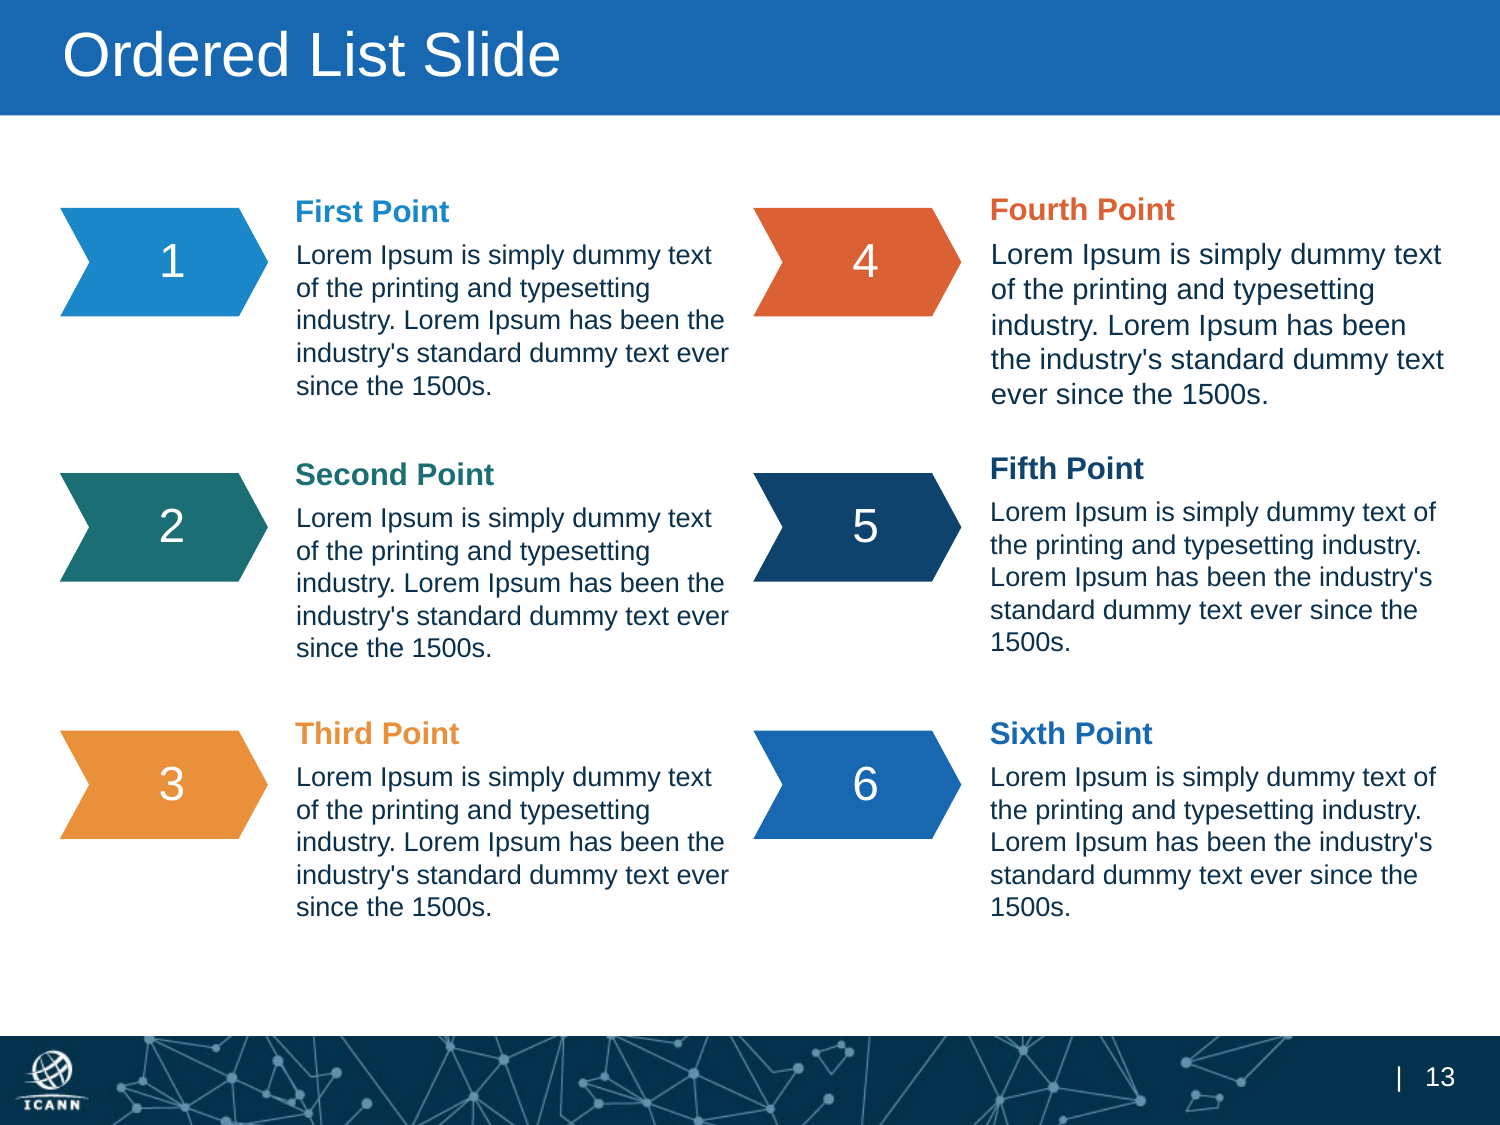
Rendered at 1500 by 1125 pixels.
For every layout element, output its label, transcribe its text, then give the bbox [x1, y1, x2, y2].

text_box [753, 709, 1451, 932]
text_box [59, 450, 740, 673]
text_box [59, 187, 740, 410]
title Ordered List Slide [0, 0, 1500, 116]
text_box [753, 185, 1451, 421]
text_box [59, 709, 740, 932]
picture [0, 1036, 1500, 1125]
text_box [753, 444, 1451, 667]
